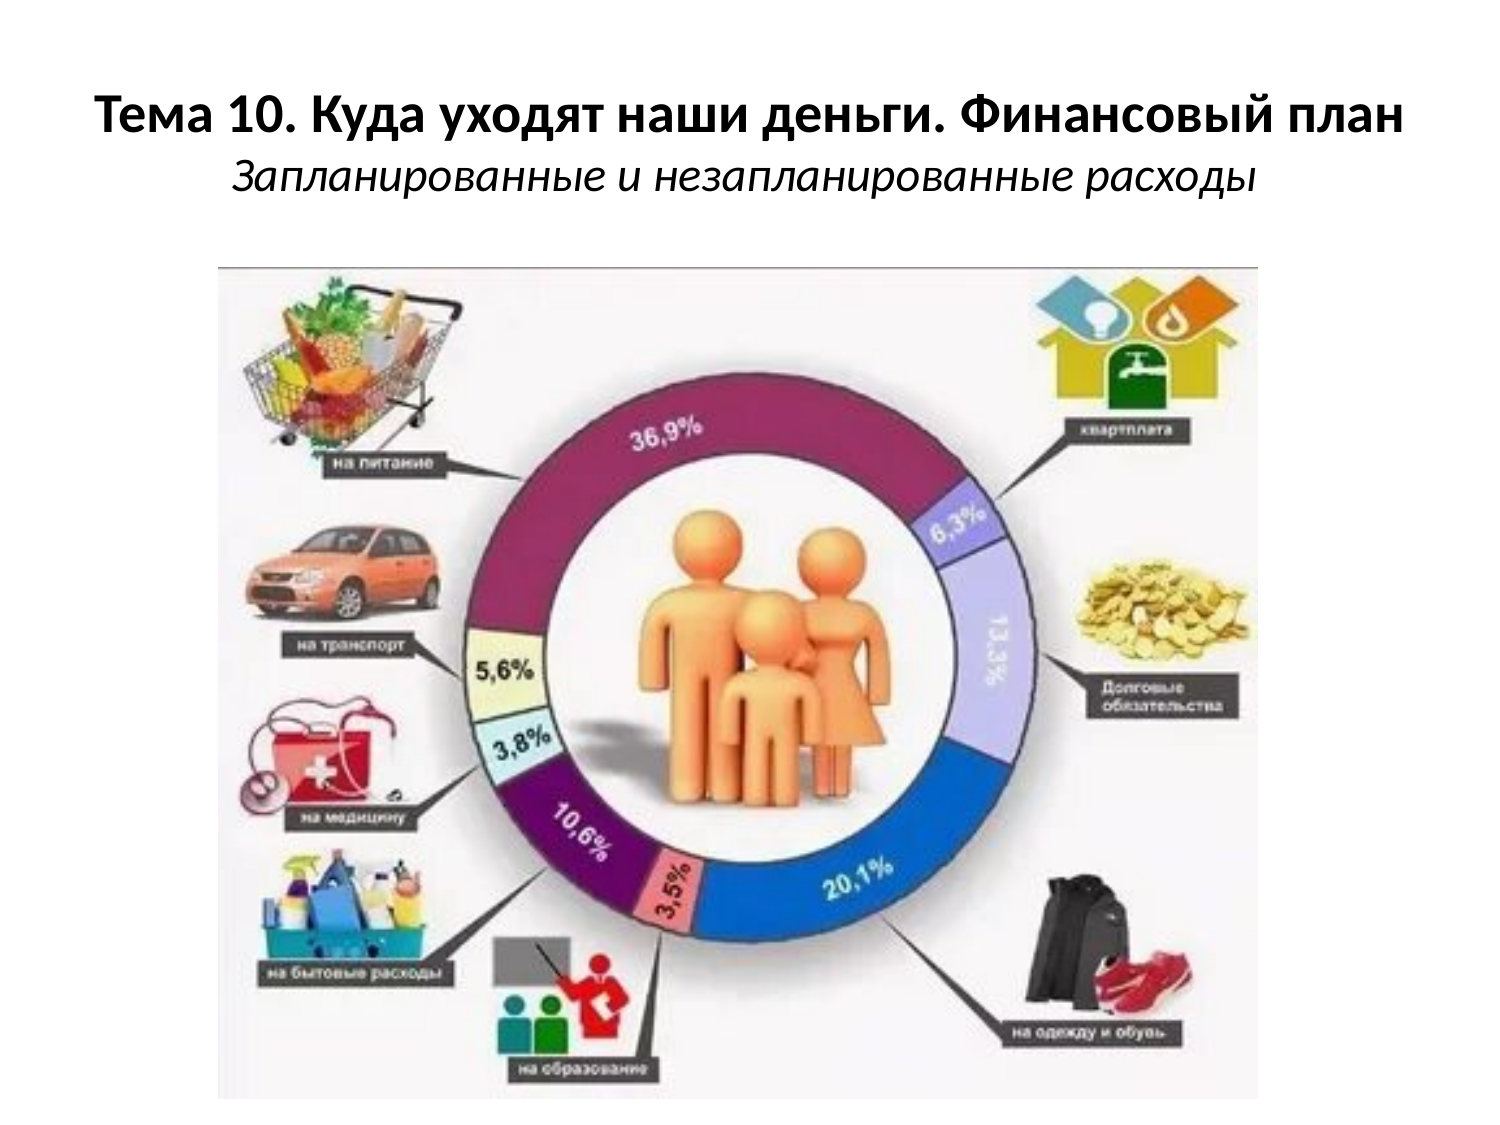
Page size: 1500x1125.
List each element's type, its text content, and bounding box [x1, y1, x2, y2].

picture [218, 266, 1259, 1099]
title Тема 10. Куда уходят наши деньги. Финансовый план Запланированные и незапланированные расходы [75, 45, 1425, 233]
